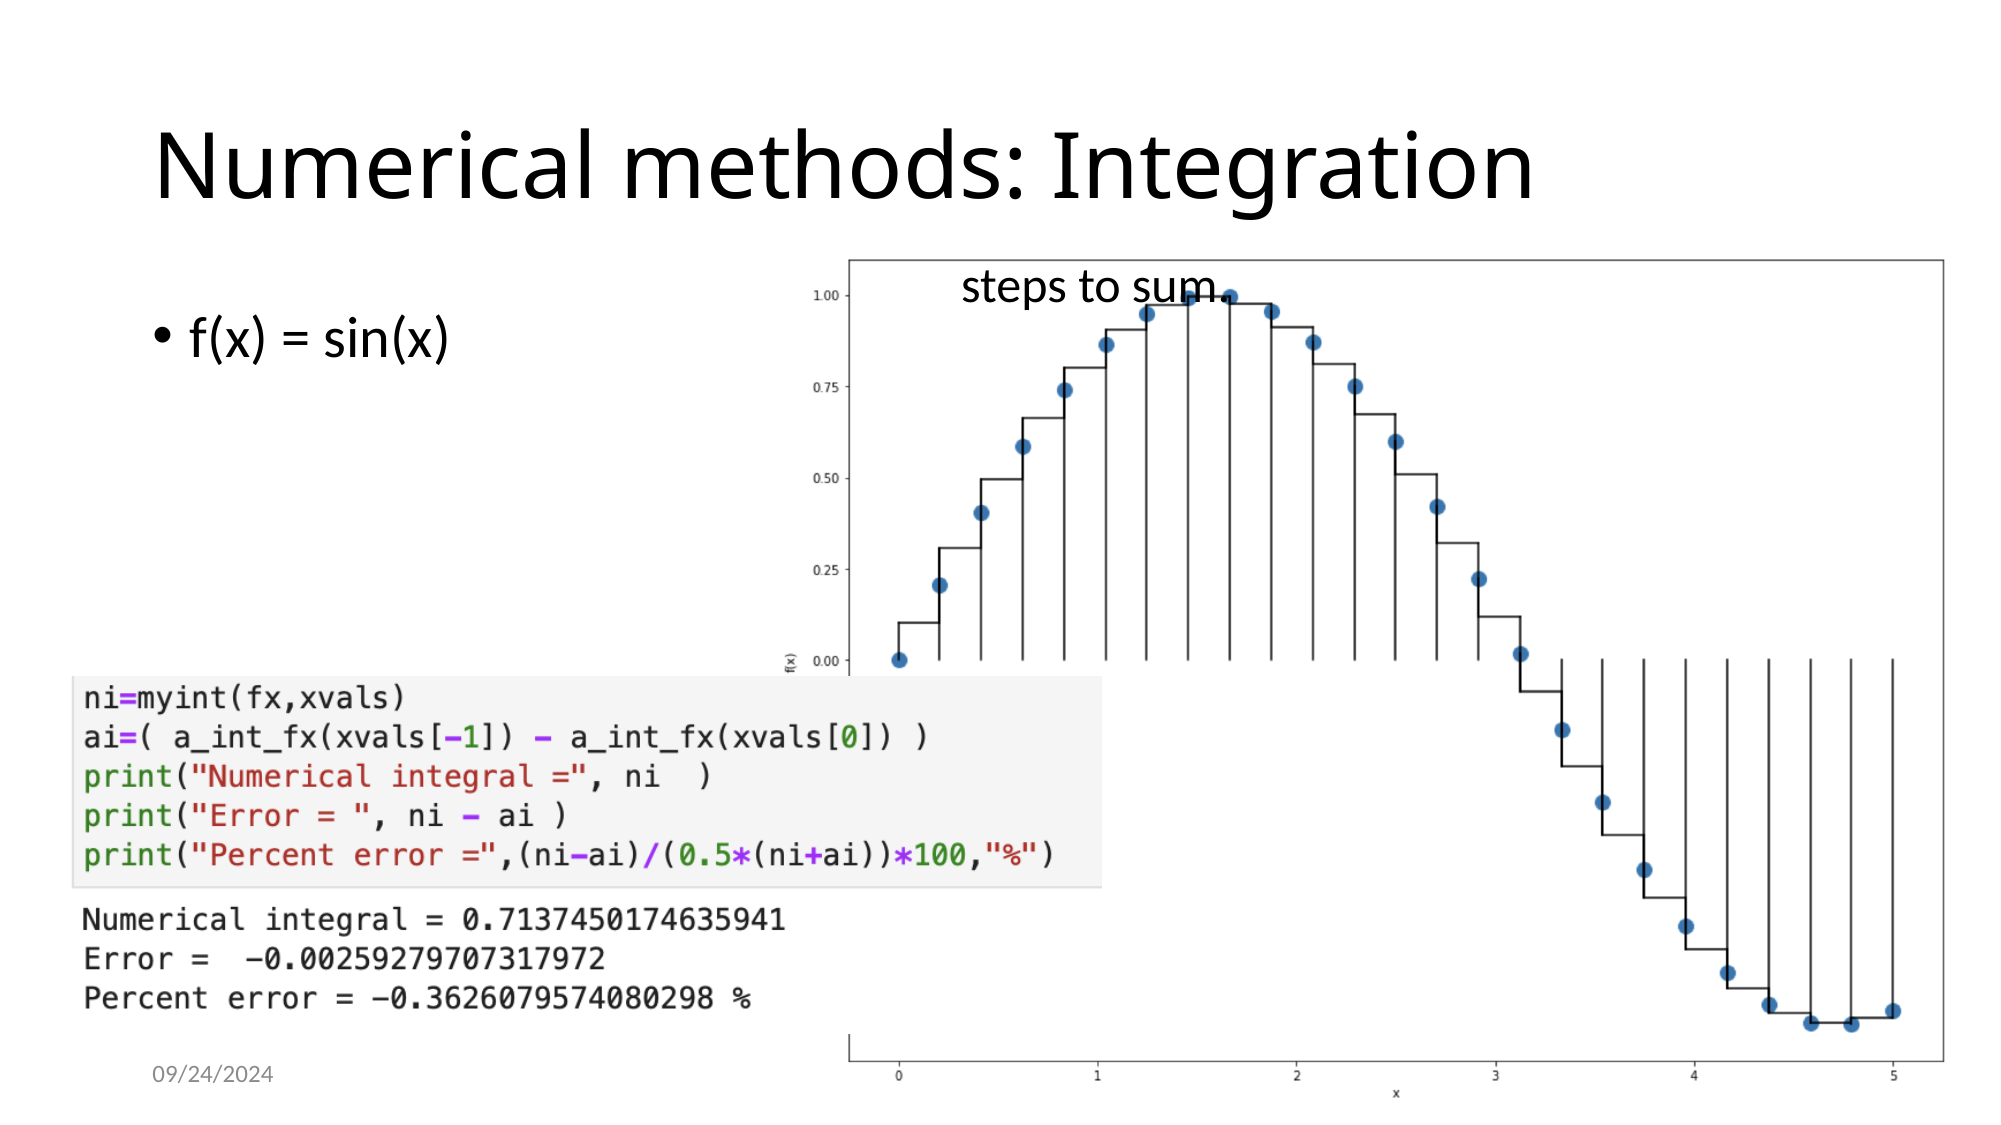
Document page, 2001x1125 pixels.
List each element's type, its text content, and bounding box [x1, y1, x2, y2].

list f(x) = sin(x) [137, 299, 776, 676]
picture [35, 252, 1972, 1101]
title Numerical methods: Integration [137, 59, 1863, 278]
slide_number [137, 1042, 588, 1103]
footer 12.010 Lec 06 [662, 1042, 1338, 1103]
